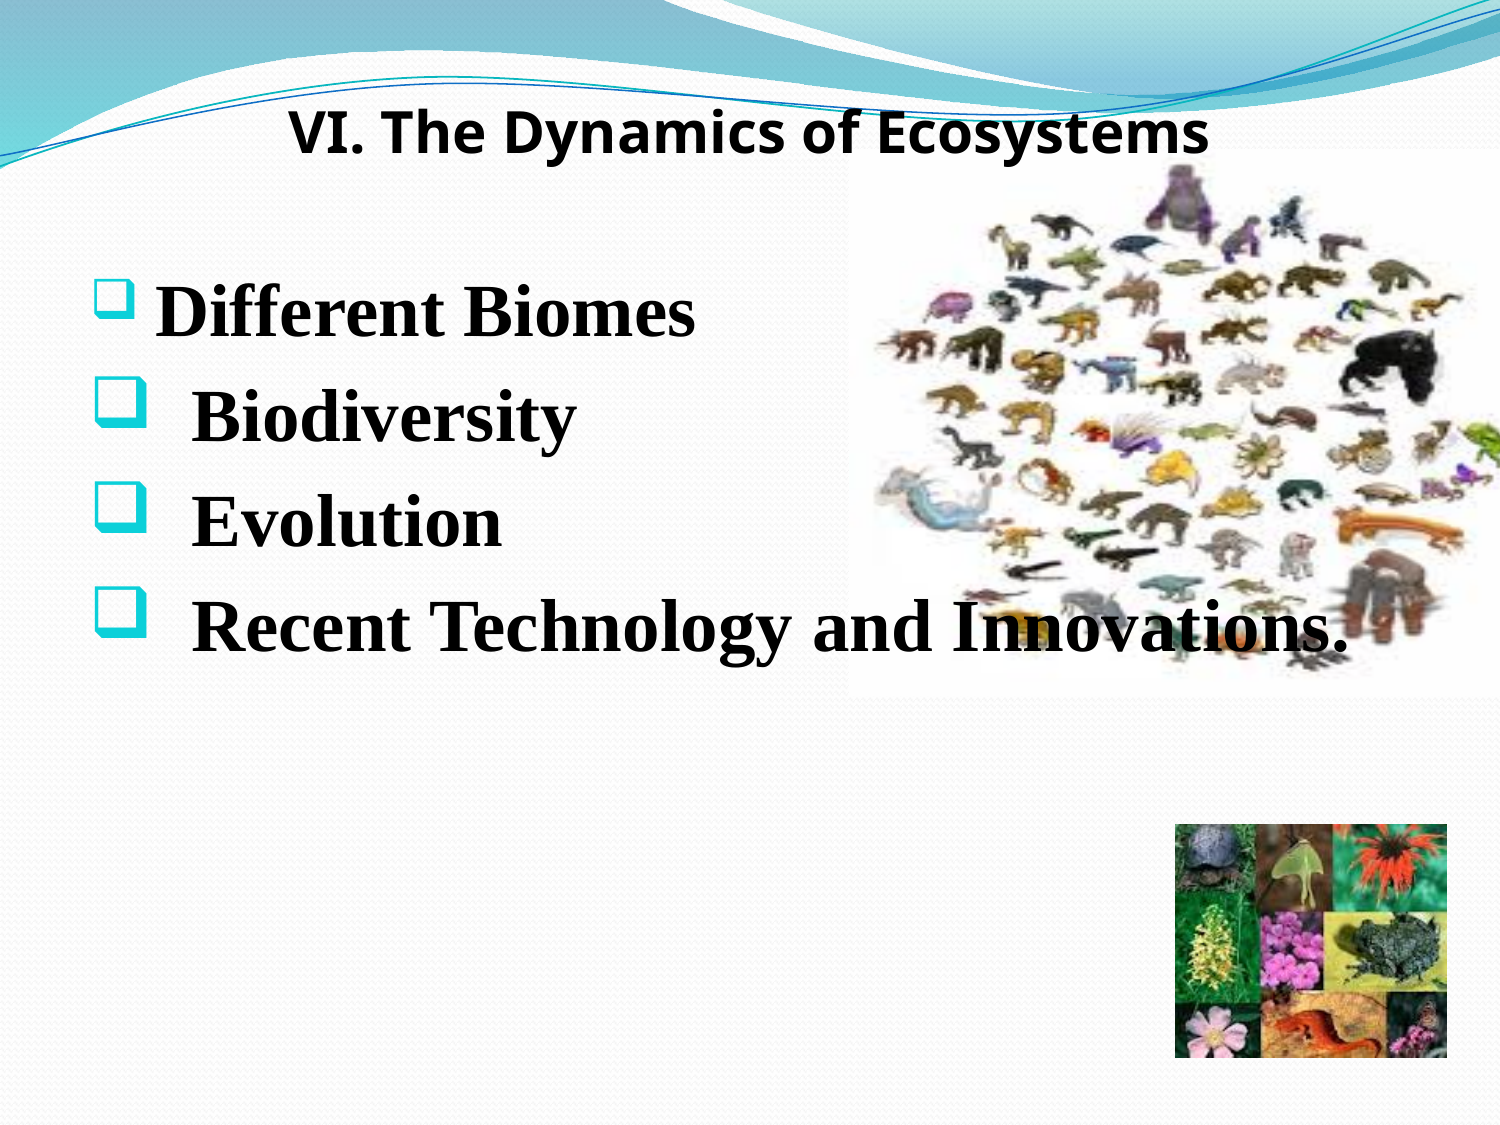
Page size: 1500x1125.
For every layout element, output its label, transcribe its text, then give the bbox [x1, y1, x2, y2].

picture [1174, 824, 1448, 1058]
list VI. The Dynamics of Ecosystems Different Biomes Biodiversity Evolution Recent Technology and Innovations. [75, 87, 1425, 1038]
picture [849, 149, 1500, 696]
